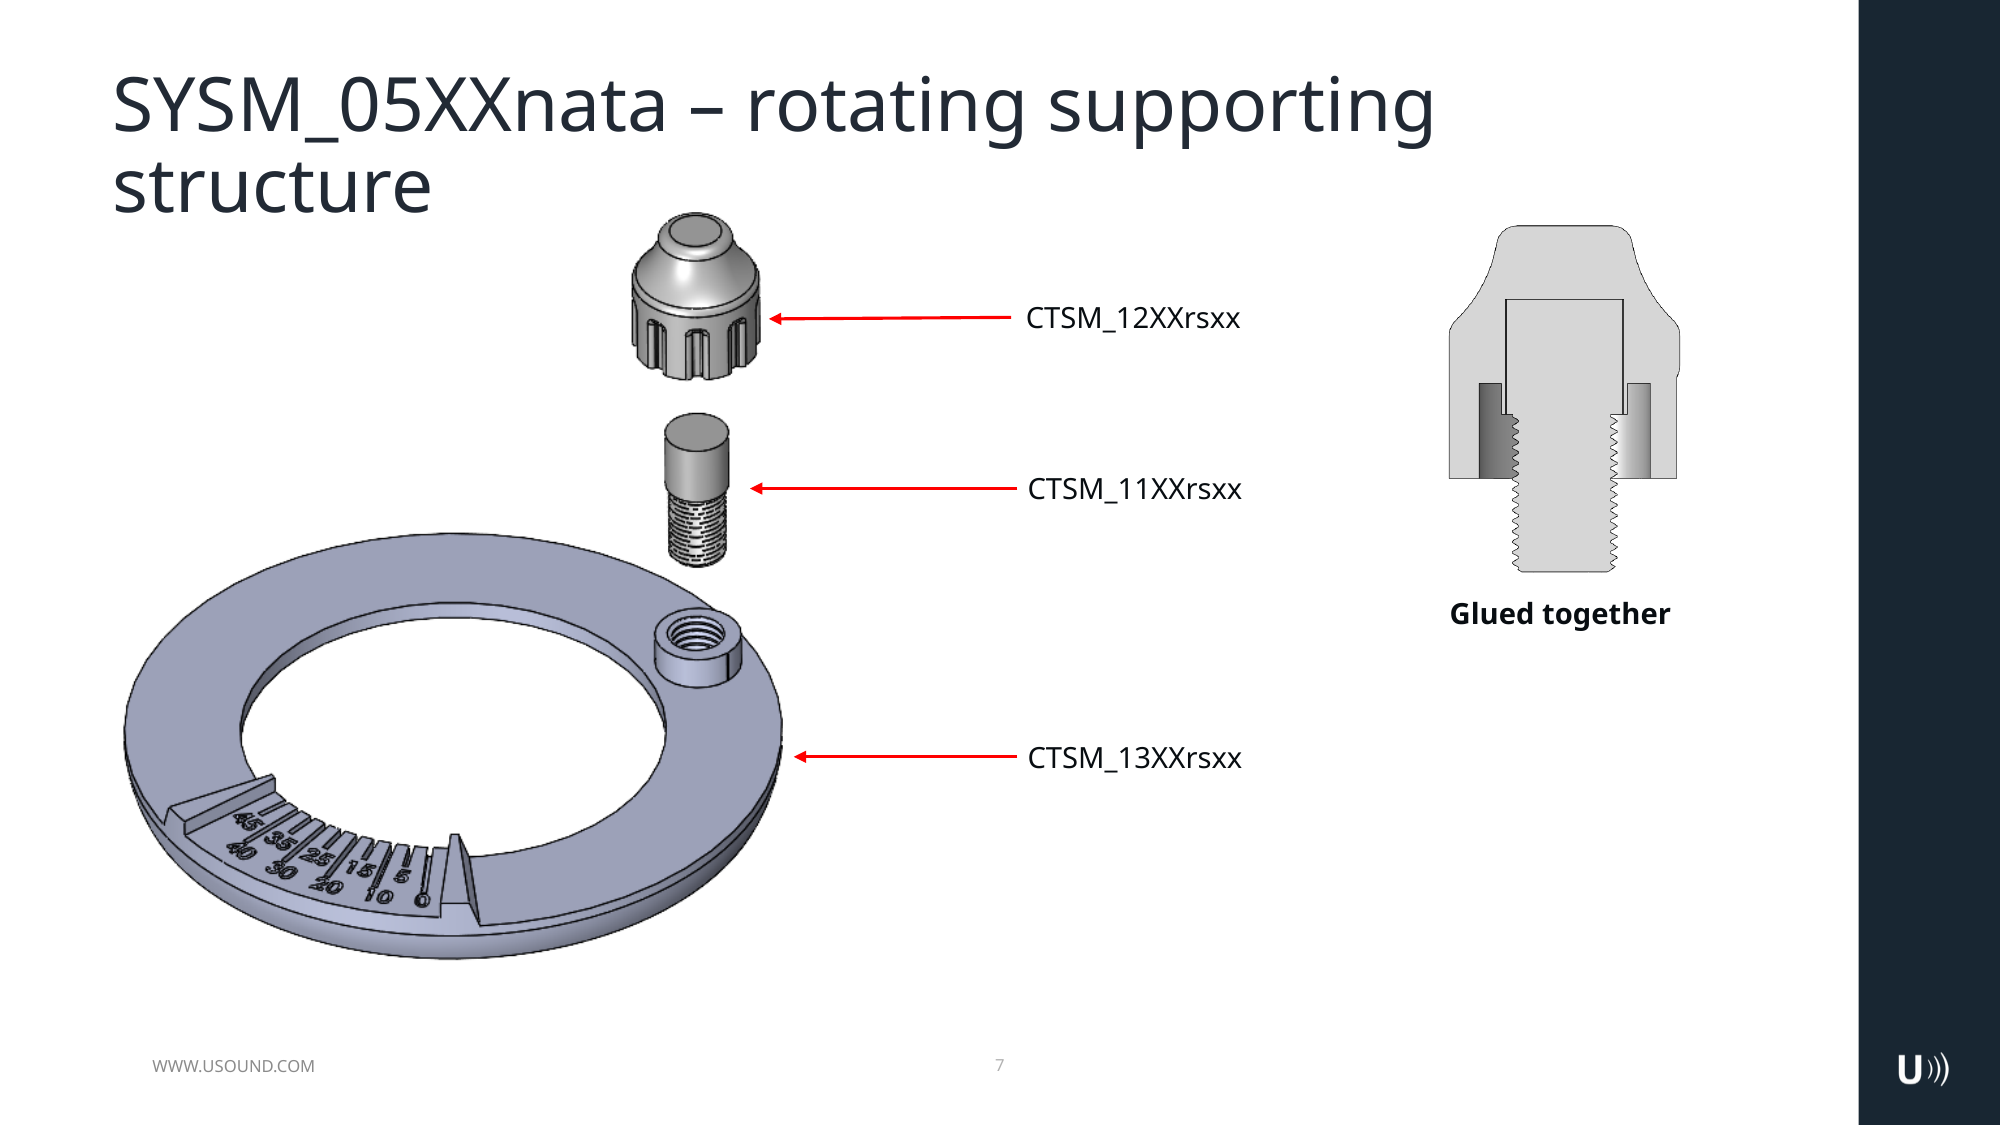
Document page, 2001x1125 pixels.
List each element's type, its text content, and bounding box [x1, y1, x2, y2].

slide_number 7 [774, 1036, 1225, 1096]
picture [1422, 213, 1702, 585]
picture [78, 185, 839, 968]
text_box Glued together [1417, 588, 1704, 639]
footer WWW.USOUND.COM [137, 1036, 649, 1096]
text_box CTSM_11XXrsxx [1012, 463, 1277, 513]
picture [1891, 1041, 1954, 1095]
text_box CTSM_13XXrsxx [1012, 731, 1300, 782]
text_box CTSM_12XXrsxx [1011, 292, 1298, 343]
title SYSM_05XXnata – rotating supporting structure [97, 59, 1596, 260]
